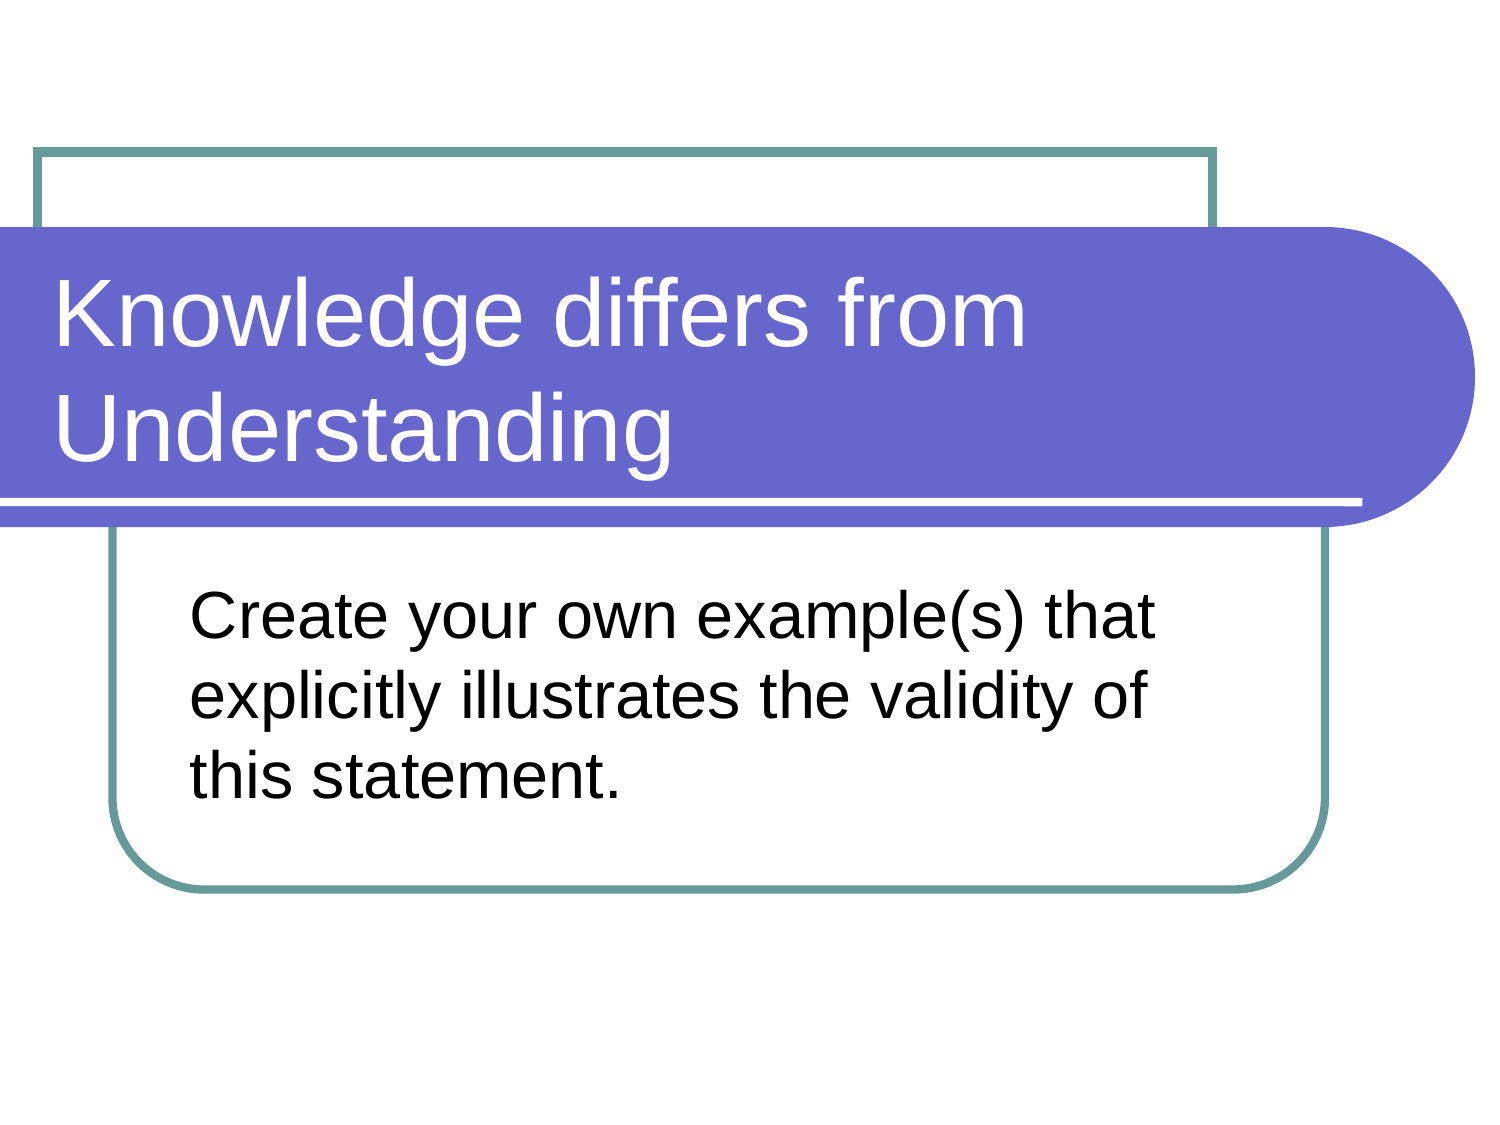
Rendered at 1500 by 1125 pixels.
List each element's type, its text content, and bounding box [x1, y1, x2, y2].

subtitle Create your own example(s) that explicitly illustrates the validity of this statement. [174, 564, 1263, 840]
title Knowledge differs from Understanding [37, 233, 1363, 499]
